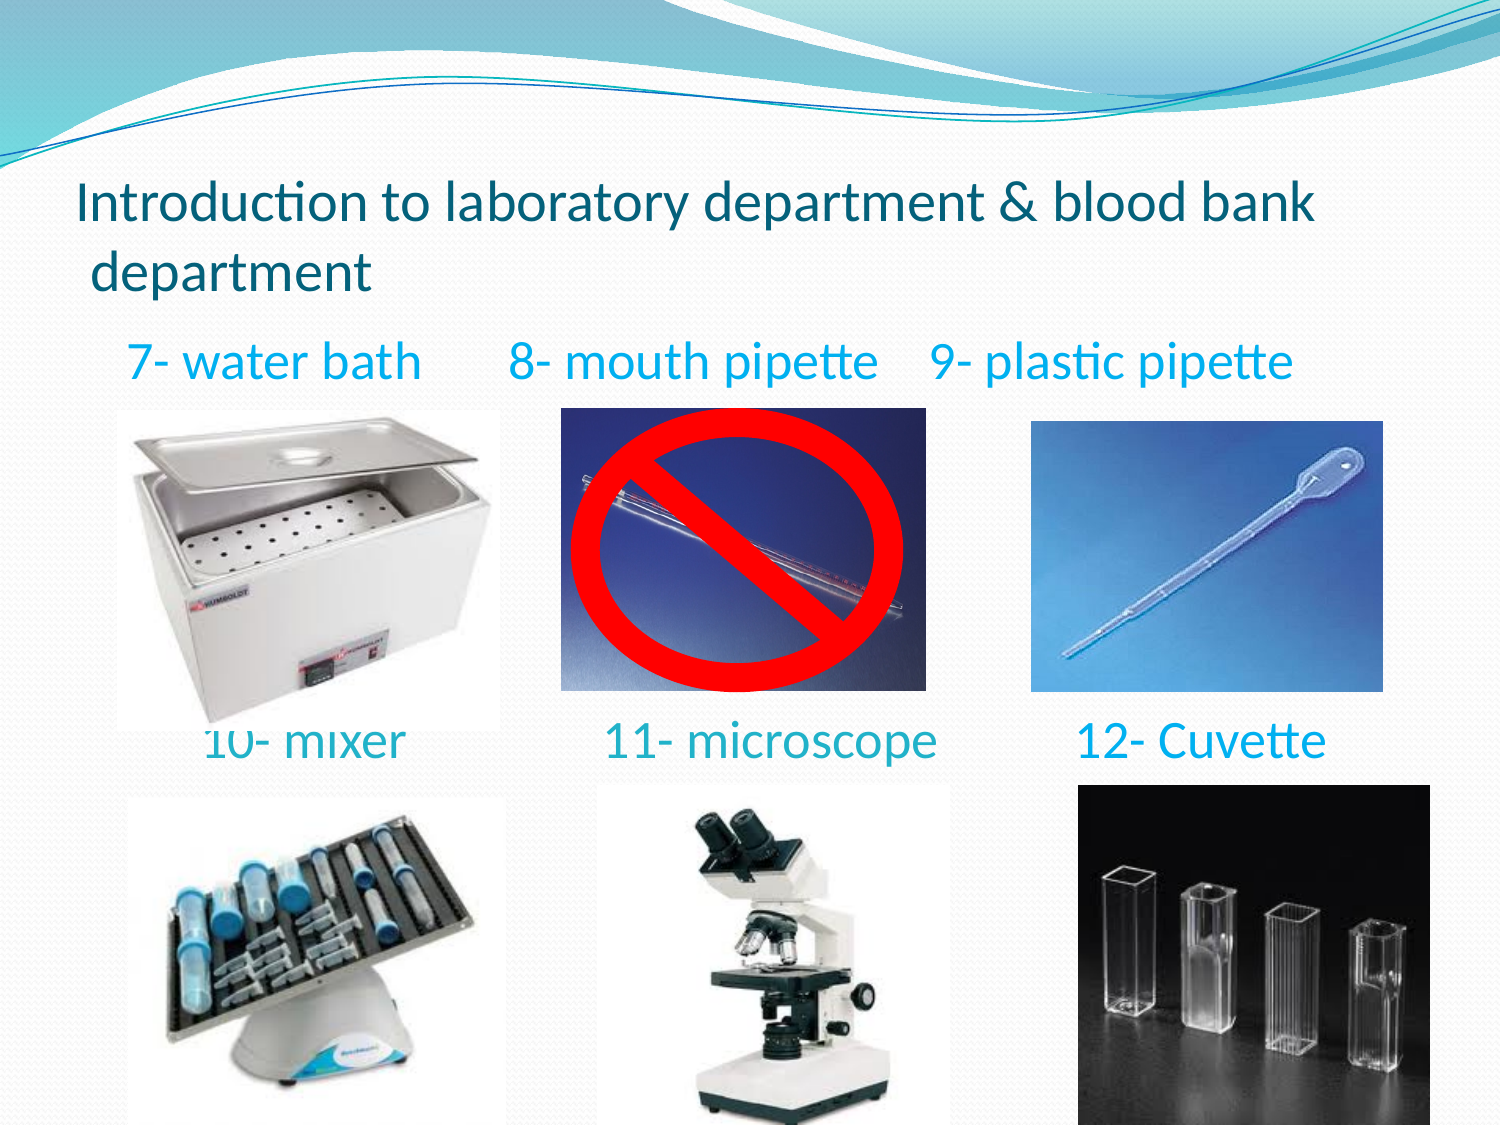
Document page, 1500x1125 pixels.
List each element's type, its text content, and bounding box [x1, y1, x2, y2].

picture [1031, 421, 1384, 692]
title Introduction to laboratory department & blood bank department [75, 115, 1425, 303]
picture [560, 408, 927, 691]
list 7- water bath 8- mouth pipette 9- plastic pipette 10- mixer 11- microscope 12- Cuvette [75, 317, 1425, 1038]
picture [128, 798, 506, 1125]
picture [597, 784, 950, 1125]
picture [1077, 784, 1430, 1125]
picture [116, 409, 501, 731]
